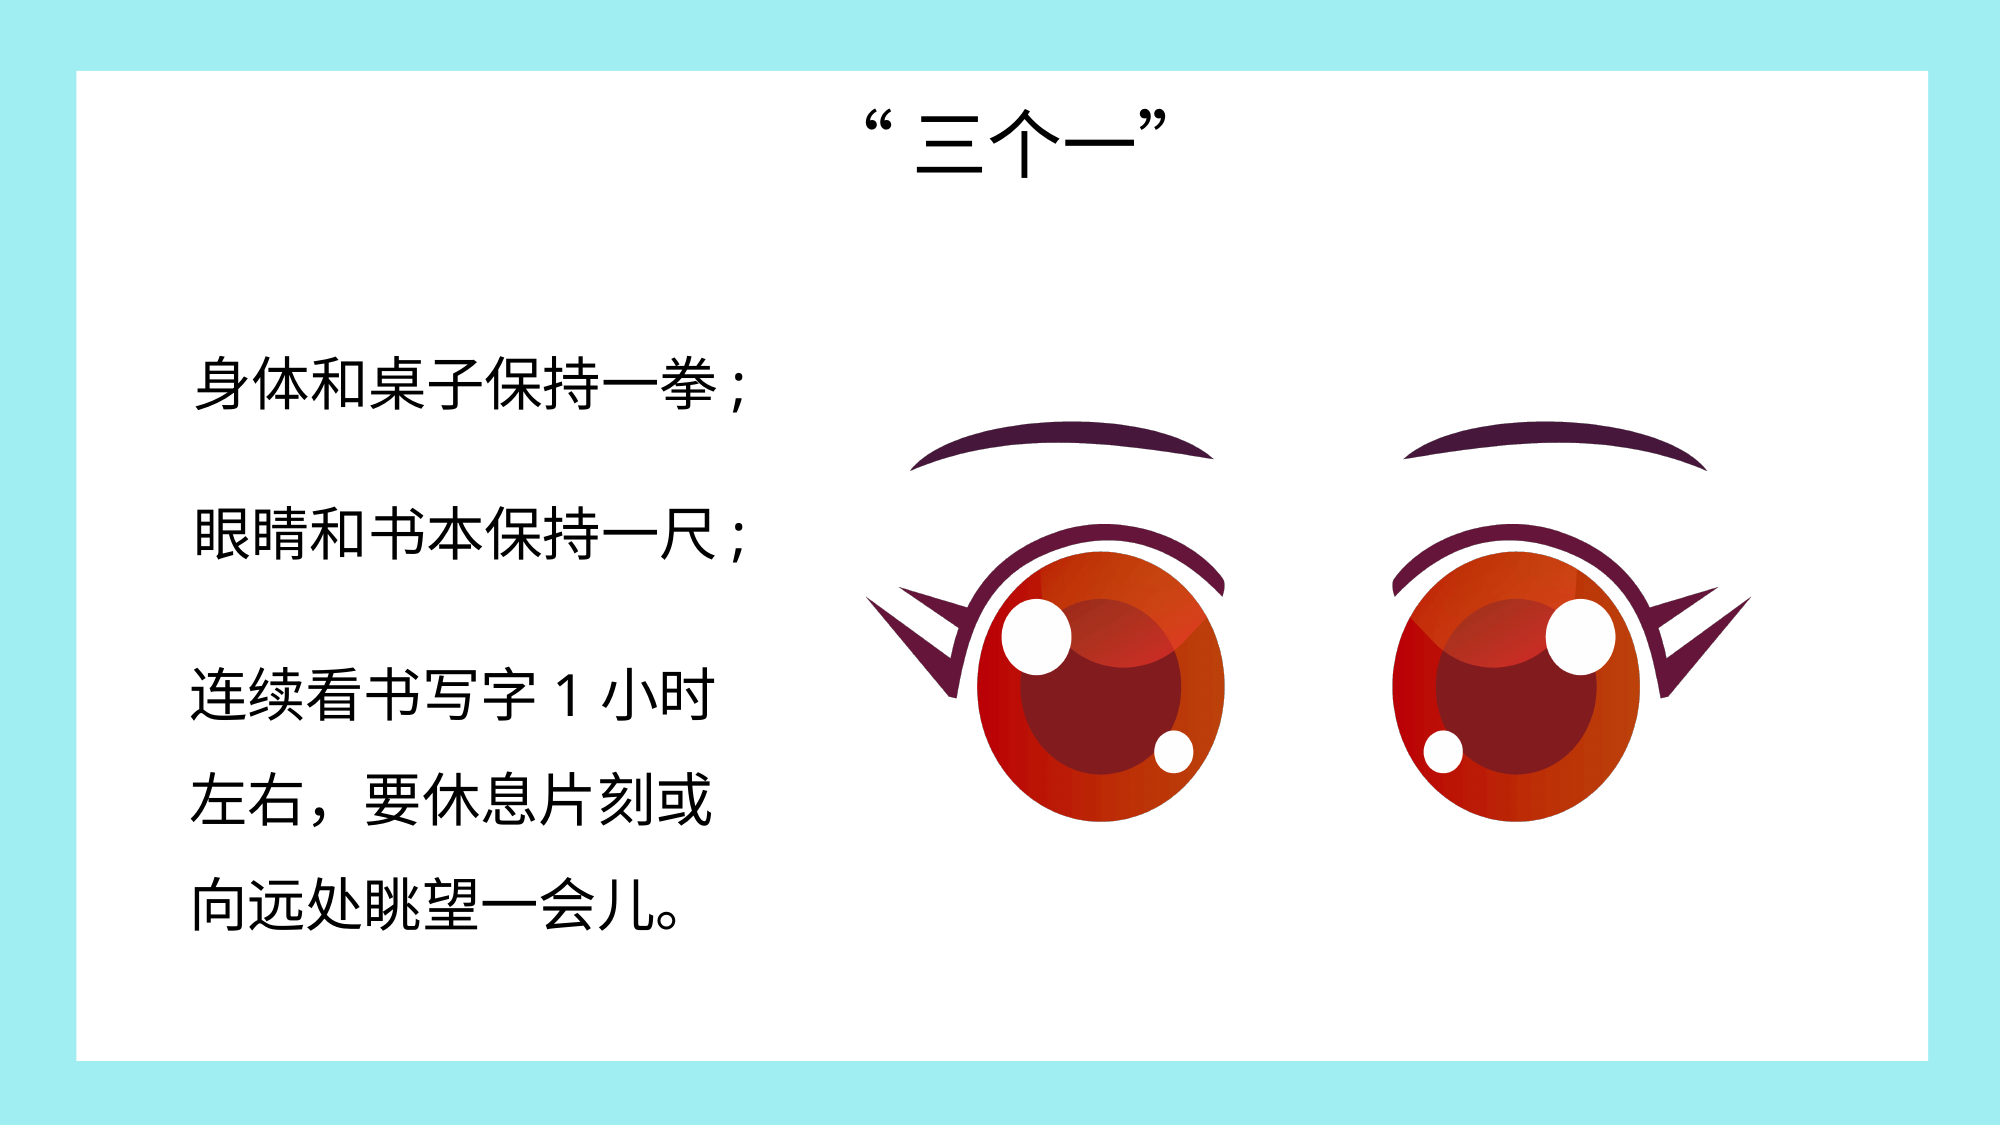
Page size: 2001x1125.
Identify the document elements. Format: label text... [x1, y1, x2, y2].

text_box “三个一” [804, 100, 1244, 197]
text_box 连续看书写字1小时左右，要休息片刻或向远处眺望一会儿。 [174, 616, 782, 946]
picture [847, 382, 1770, 839]
text_box 眼睛和书本保持一尺; [178, 489, 822, 575]
text_box 身体和桌子保持一拳; [178, 339, 848, 425]
